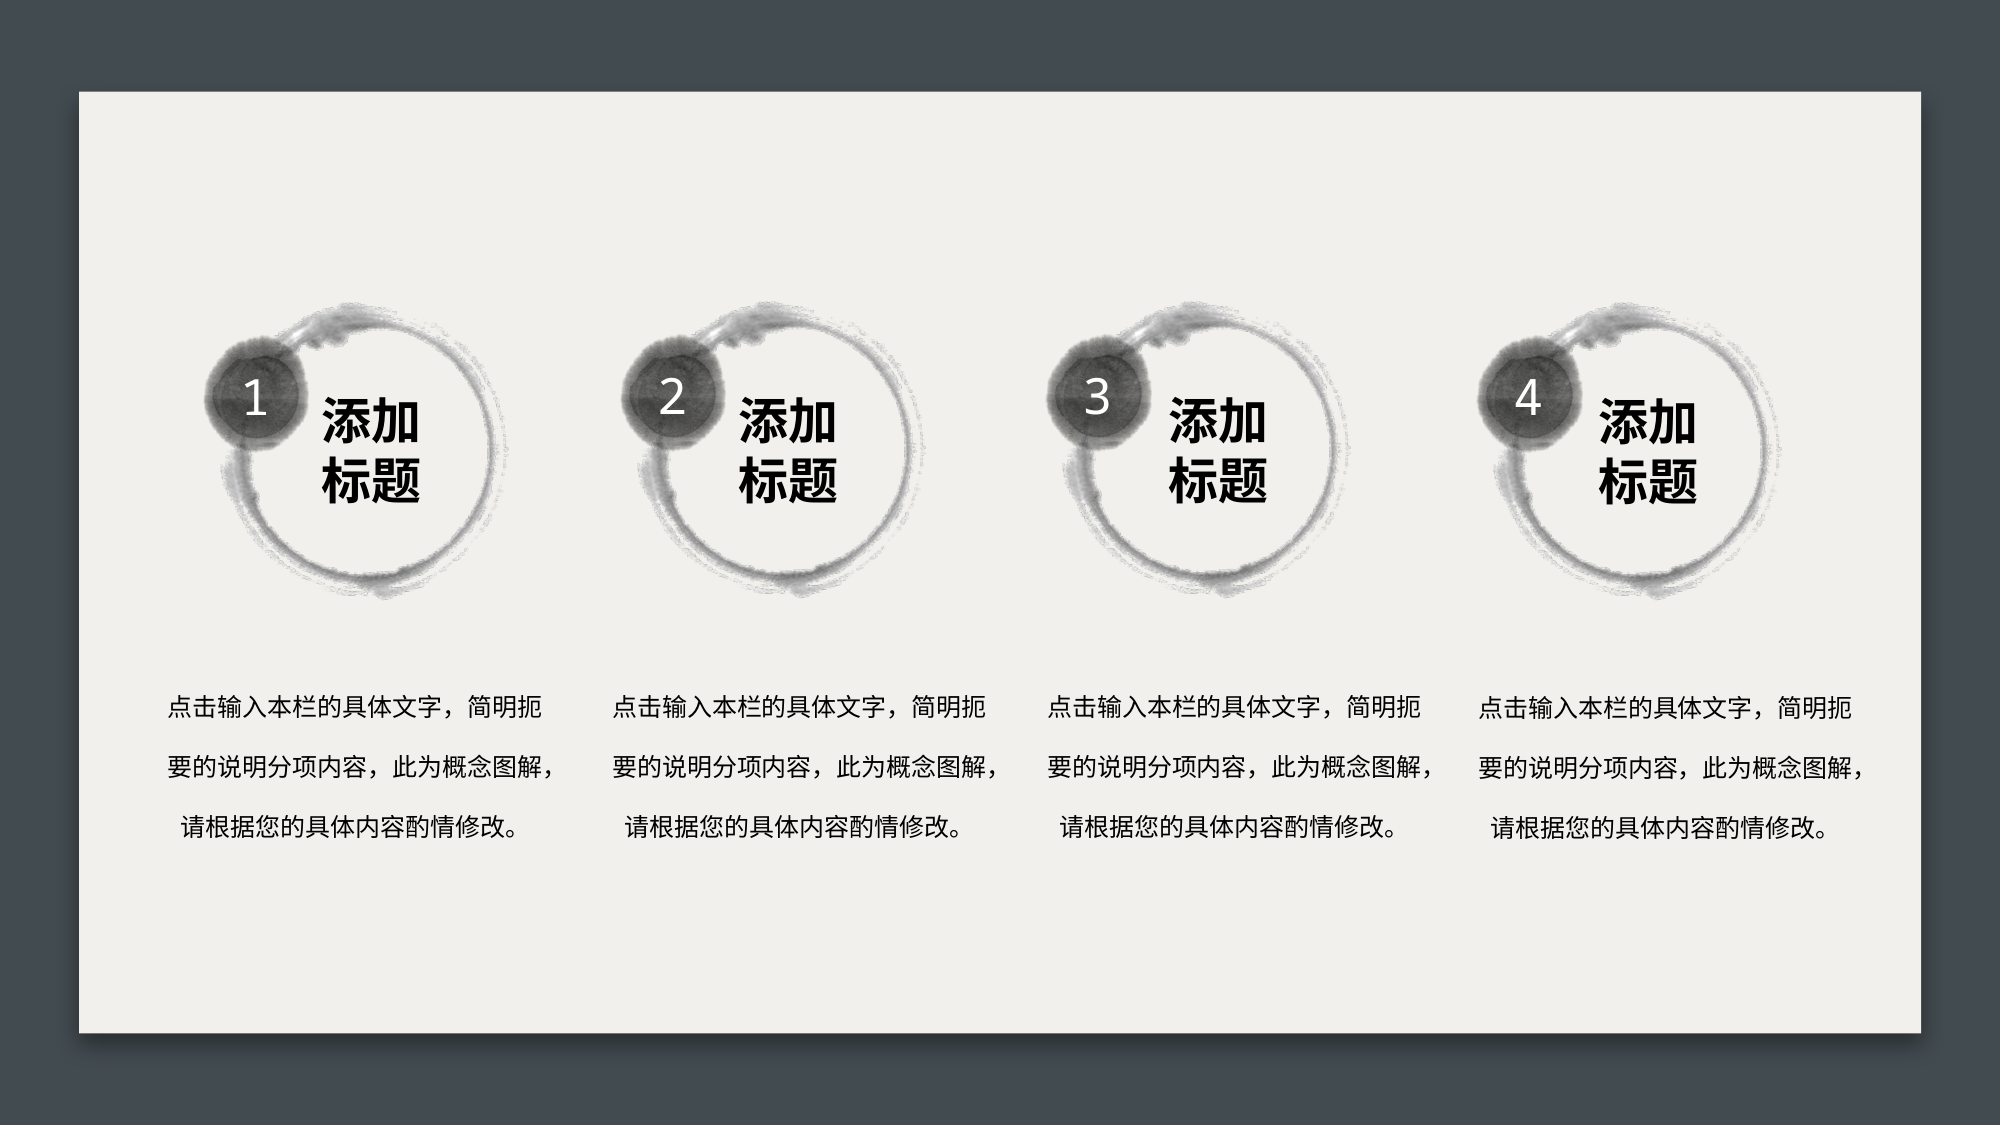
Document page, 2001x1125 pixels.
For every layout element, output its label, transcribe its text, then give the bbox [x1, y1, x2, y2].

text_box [1454, 293, 1787, 609]
text_box 点击输入本栏的具体文字，简明扼要的说明分项内容，此为概念图解，请根据您的具体内容酌情修改。 [594, 654, 1005, 849]
text_box [79, 91, 1922, 1034]
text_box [598, 292, 931, 607]
text_box [0, 0, 2000, 1125]
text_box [1023, 292, 1356, 607]
text_box 点击输入本栏的具体文字，简明扼要的说明分项内容，此为概念图解，请根据您的具体内容酌情修改。 [150, 654, 561, 849]
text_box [181, 293, 514, 609]
text_box 点击输入本栏的具体文字，简明扼要的说明分项内容，此为概念图解，请根据您的具体内容酌情修改。 [1460, 655, 1871, 850]
text_box 点击输入本栏的具体文字，简明扼要的说明分项内容，此为概念图解，请根据您的具体内容酌情修改。 [1029, 654, 1440, 849]
